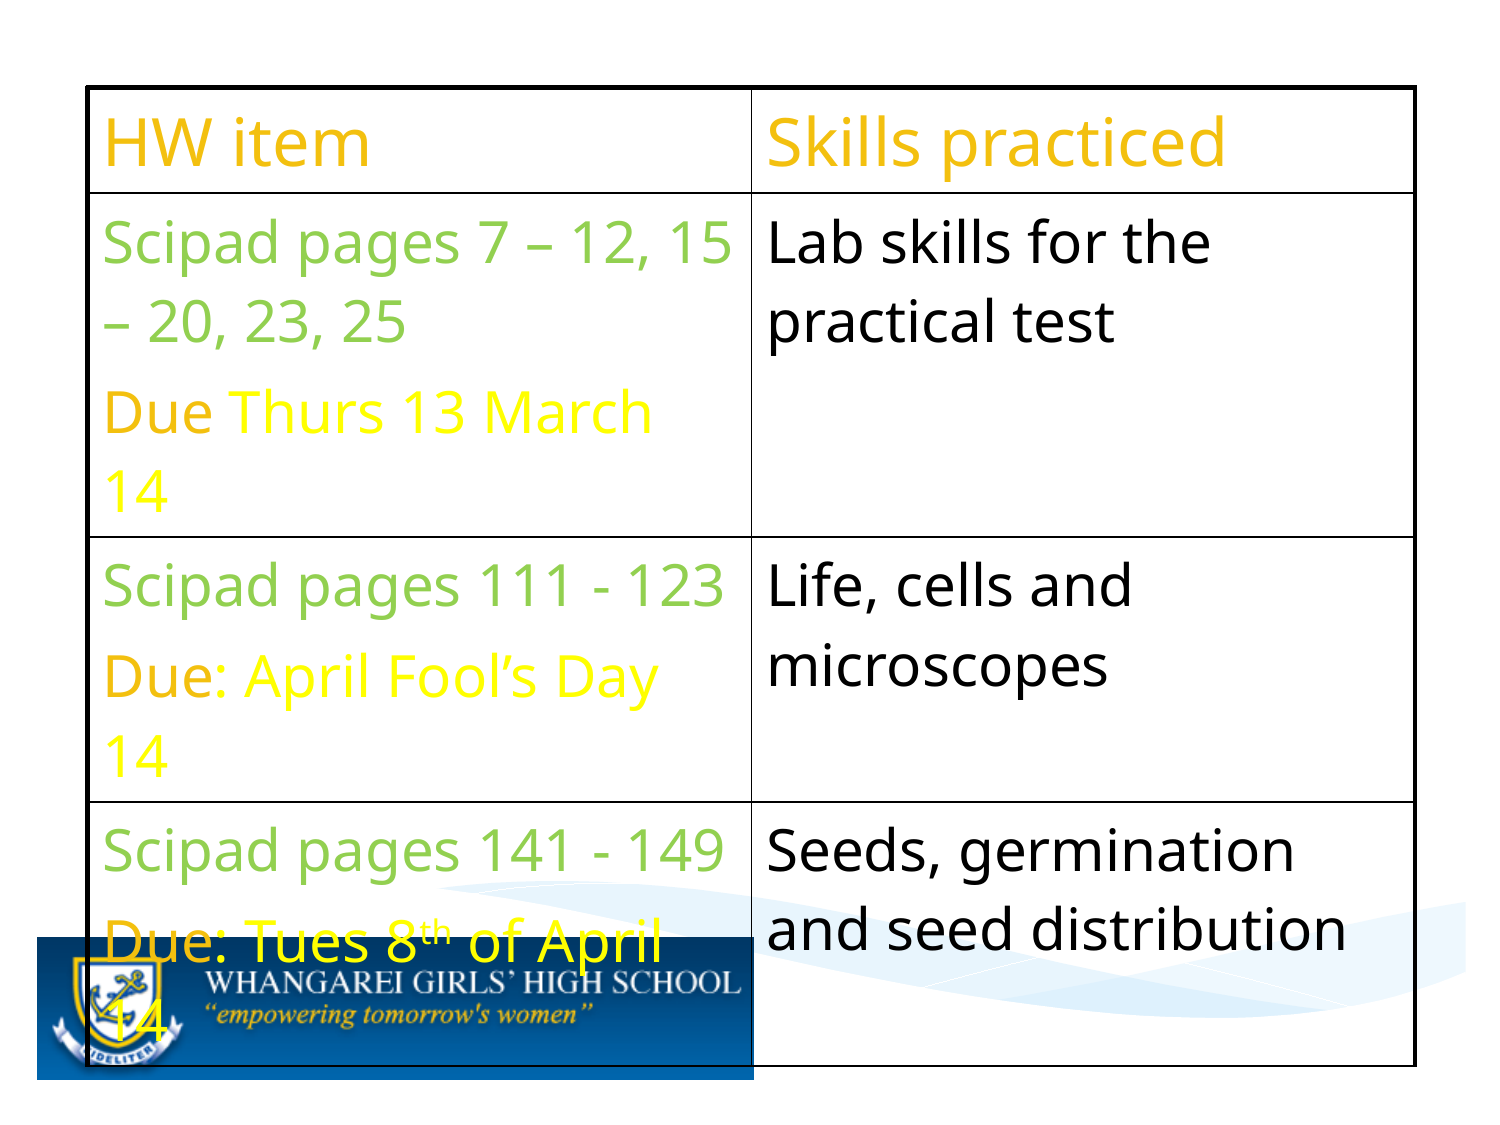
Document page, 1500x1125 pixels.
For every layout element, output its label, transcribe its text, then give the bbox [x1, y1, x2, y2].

table_cell Life, cells and microscopes [752, 538, 1413, 801]
table_cell Lab skills for the practical test [752, 194, 1413, 536]
table_cell Scipad pages 111 - 123 Due: April Fool’s Day 14 [90, 538, 751, 801]
table_header Skills practiced [752, 90, 1413, 192]
table_cell Seeds, germination and seed distribution [752, 803, 1413, 1065]
table_cell Scipad pages 141 - 149 Due: Tues 8th of April 14 [90, 803, 751, 935]
picture [37, 937, 754, 1080]
table_cell Scipad pages 7 – 12, 15 – 20, 23, 25 Due Thurs 13 March 14 [90, 194, 751, 536]
table_header HW item [90, 90, 751, 192]
